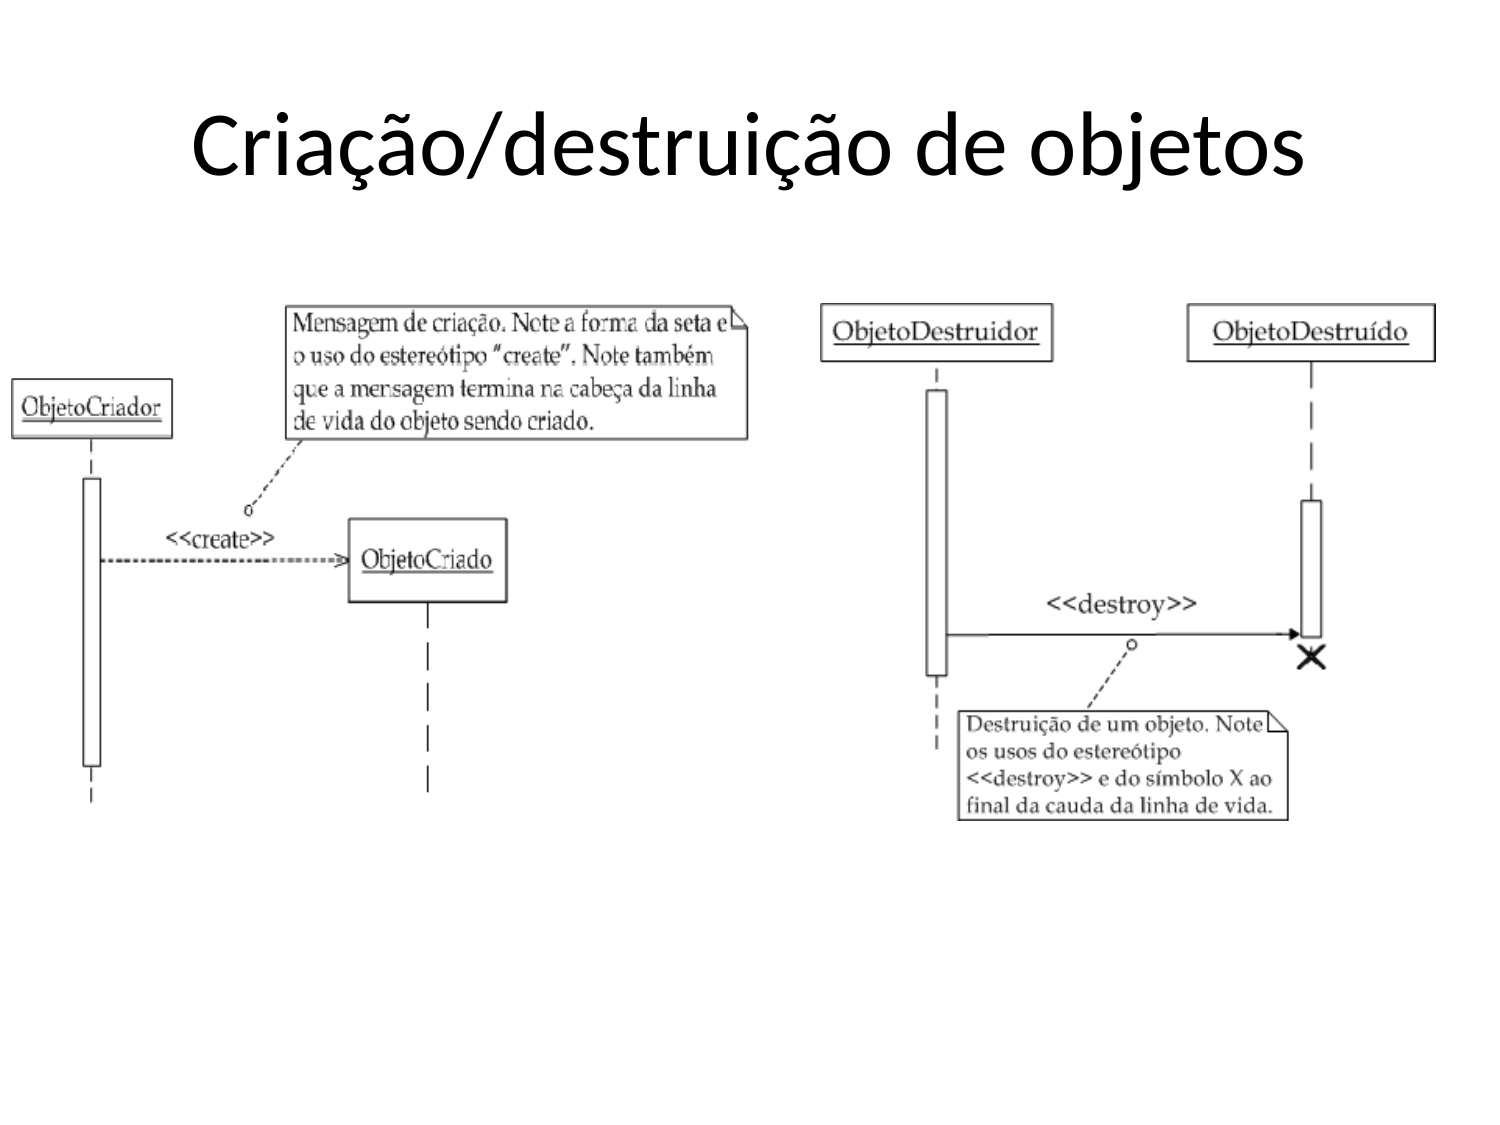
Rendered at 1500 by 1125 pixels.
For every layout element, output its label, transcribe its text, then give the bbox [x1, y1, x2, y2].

picture [819, 303, 1436, 822]
title Criação/destruição de objetos [75, 45, 1425, 233]
picture [11, 302, 751, 806]
